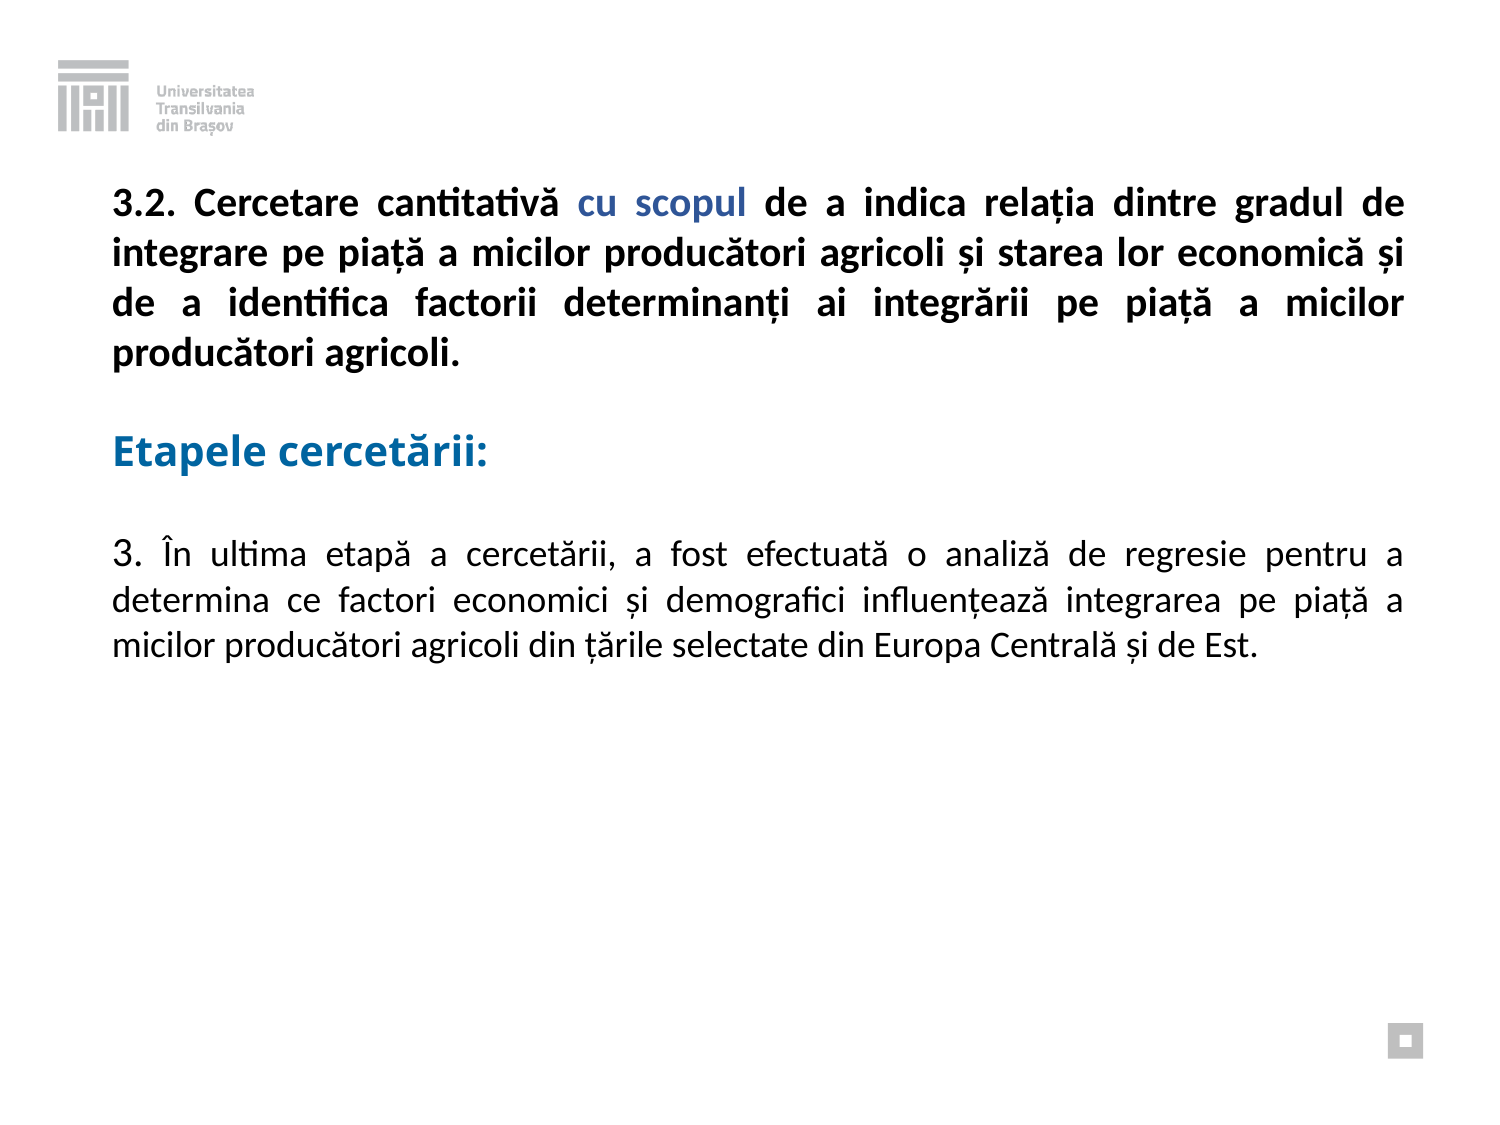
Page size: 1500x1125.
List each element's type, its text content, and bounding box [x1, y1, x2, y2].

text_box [1387, 1023, 1424, 1059]
picture [58, 60, 254, 136]
text_box 3.2. Cercetare cantitativă cu scopul de a indica relația dintre gradul de integrare pe piață a micilor producători agricoli și starea lor economică și de a identifica factorii determinanți ai integrării pe piață a micilor producători agricoli. Etapele cercetării: 3. În ultima etapă a cercetării, a fost efectuată o analiză de regresie pentru a determina ce factori economici și demografici influențează integrarea pe piață a micilor producători agricoli din țările selectate din Europa Centrală și de Est. [97, 167, 1420, 723]
